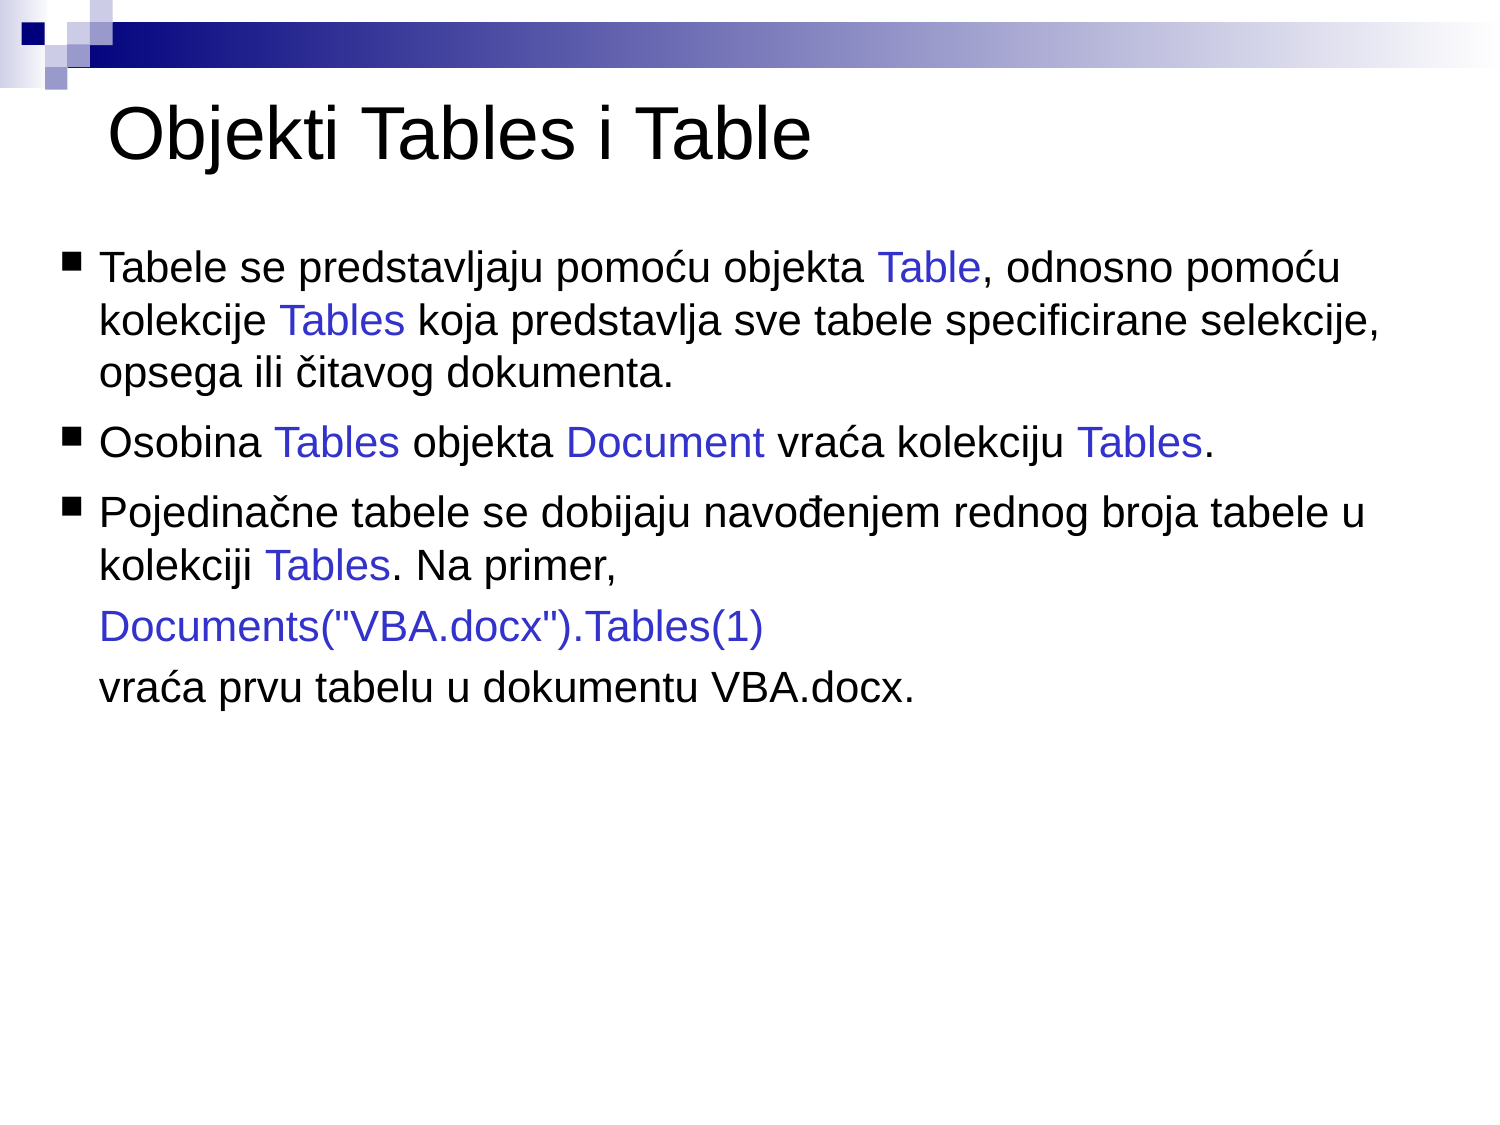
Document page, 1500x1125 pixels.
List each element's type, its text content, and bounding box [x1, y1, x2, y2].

text_box Tabele se predstavljaju pomoću objekta Table, odnosno pomoću kolekcije Tables koja predstavlja sve tabele specificirane selekcije, opsega ili čitavog dokumenta. Osobina Tables objekta Document vraća kolekciju Tables. Pojedinačne tabele se dobijaju navođenjem rednog broja tabele u kolekciji Tables. Na primer, Documents("VBA.docx").Tables(1) vraća prvu tabelu u dokumentu VBA.docx. [50, 231, 1459, 764]
title Objekti Tables i Table [92, 75, 892, 185]
